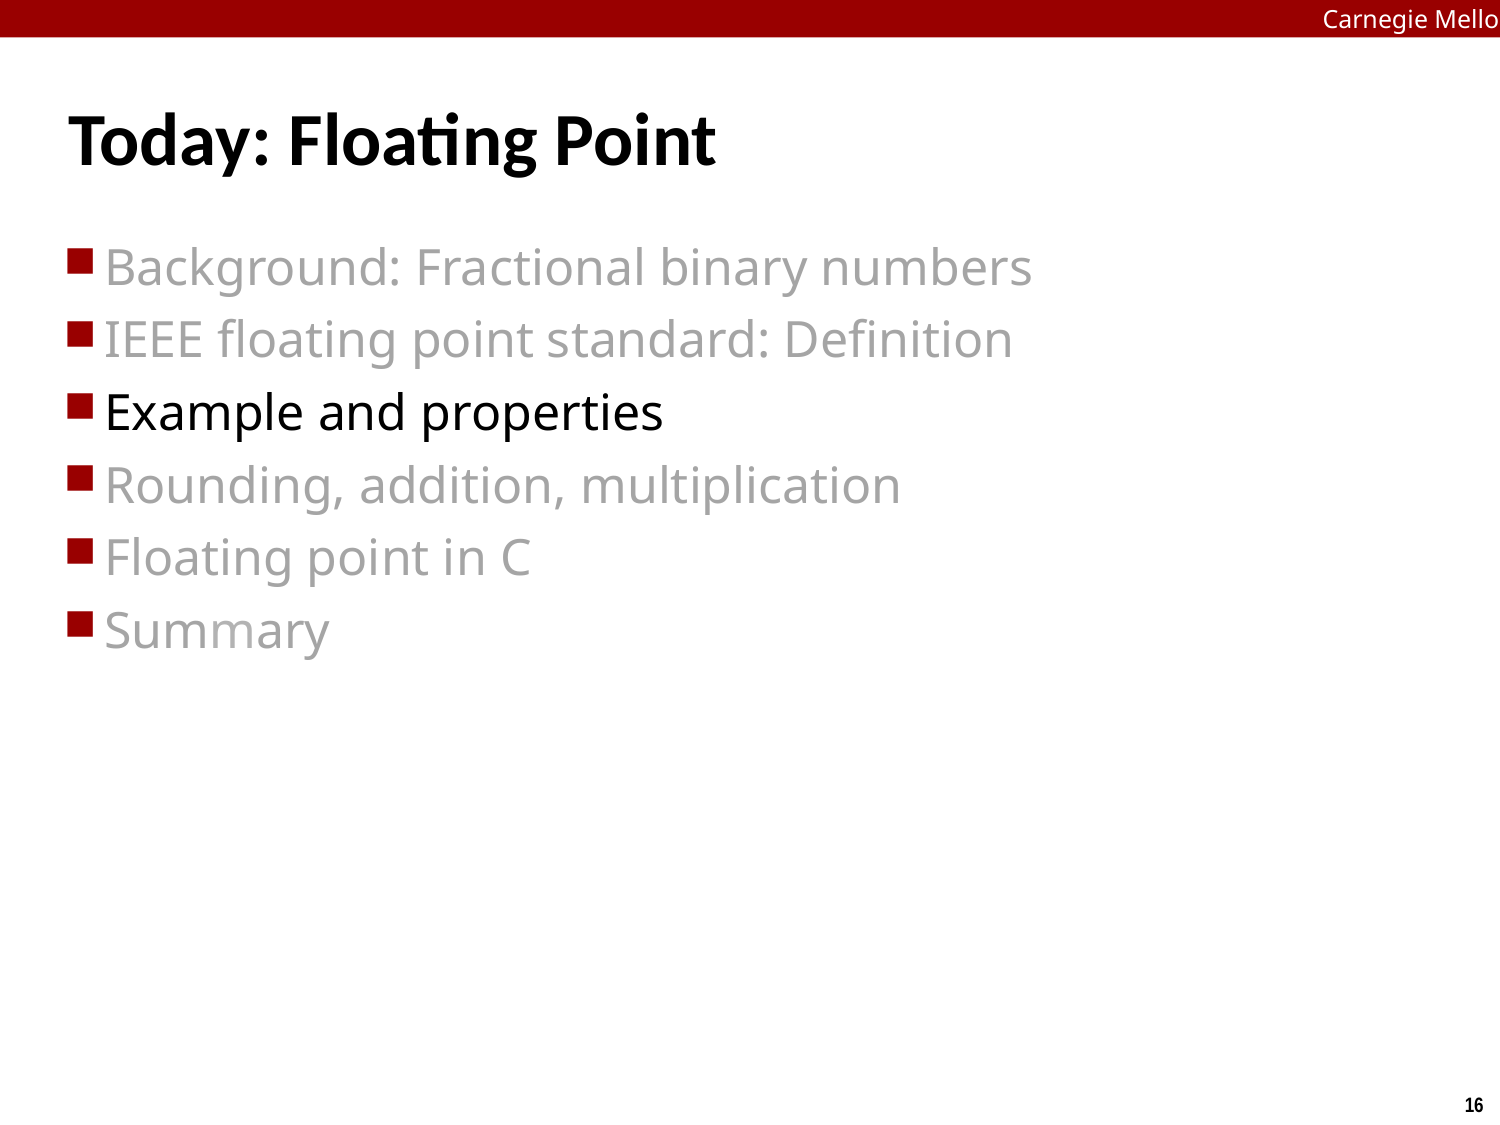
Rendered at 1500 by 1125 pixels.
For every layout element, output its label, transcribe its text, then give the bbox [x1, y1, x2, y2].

text_box Carnegie Mellon [1322, 3, 1500, 33]
list Background: Fractional binary numbers IEEE floating point standard: Definition Example and properties Rounding, addition, multiplication Floating point in C Summary [62, 228, 1438, 1122]
title Today: Floating Point [62, 41, 1438, 228]
text_box [0, 0, 1500, 38]
